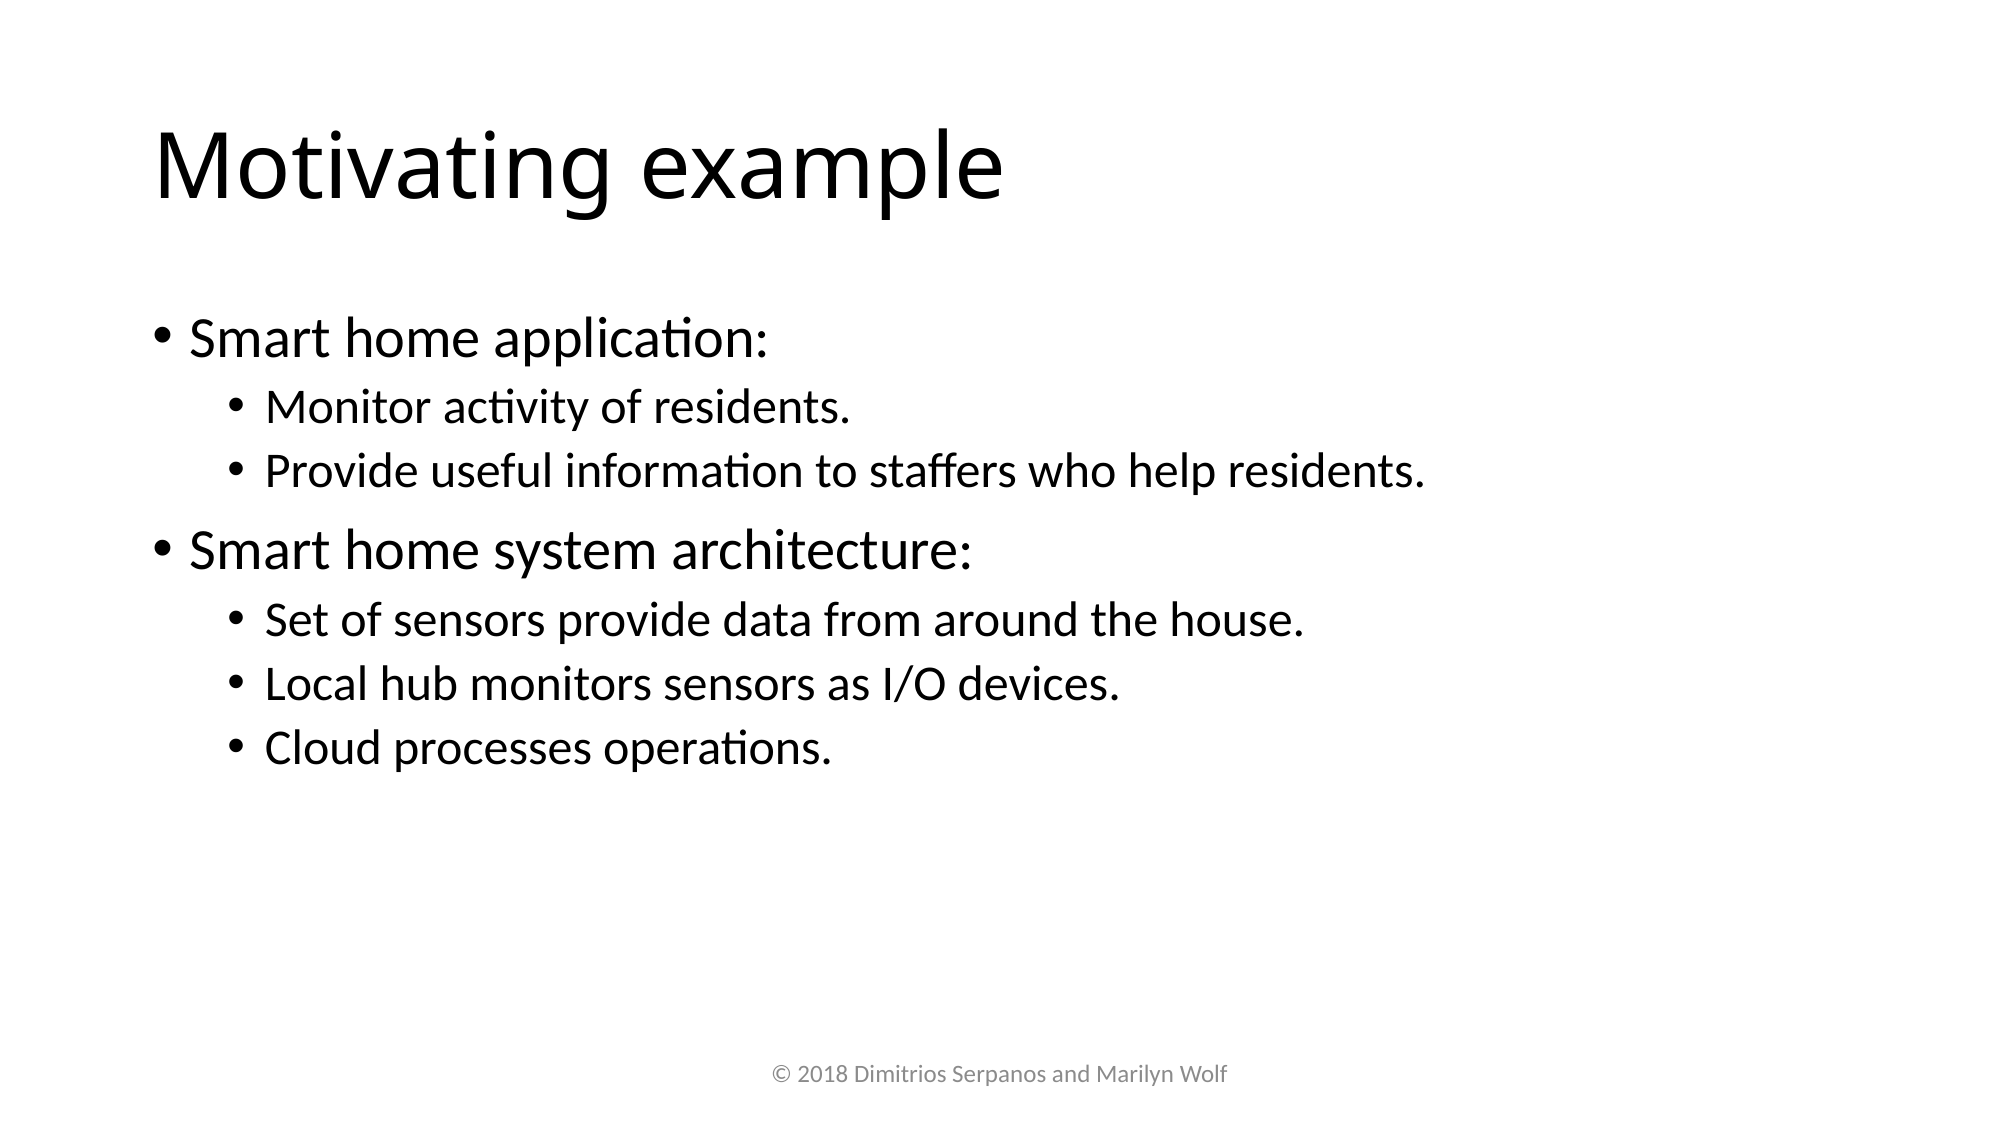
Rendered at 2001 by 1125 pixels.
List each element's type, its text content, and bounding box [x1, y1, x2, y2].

footer © 2018 Dimitrios Serpanos and Marilyn Wolf [662, 1042, 1338, 1103]
title Motivating example [137, 59, 1863, 278]
list Smart home application: Monitor activity of residents. Provide useful information to staffers who help residents. Smart home system architecture: Set of sensors provide data from around the house. Local hub monitors sensors as I/O devices. Cloud processes operations. [137, 299, 1863, 1014]
